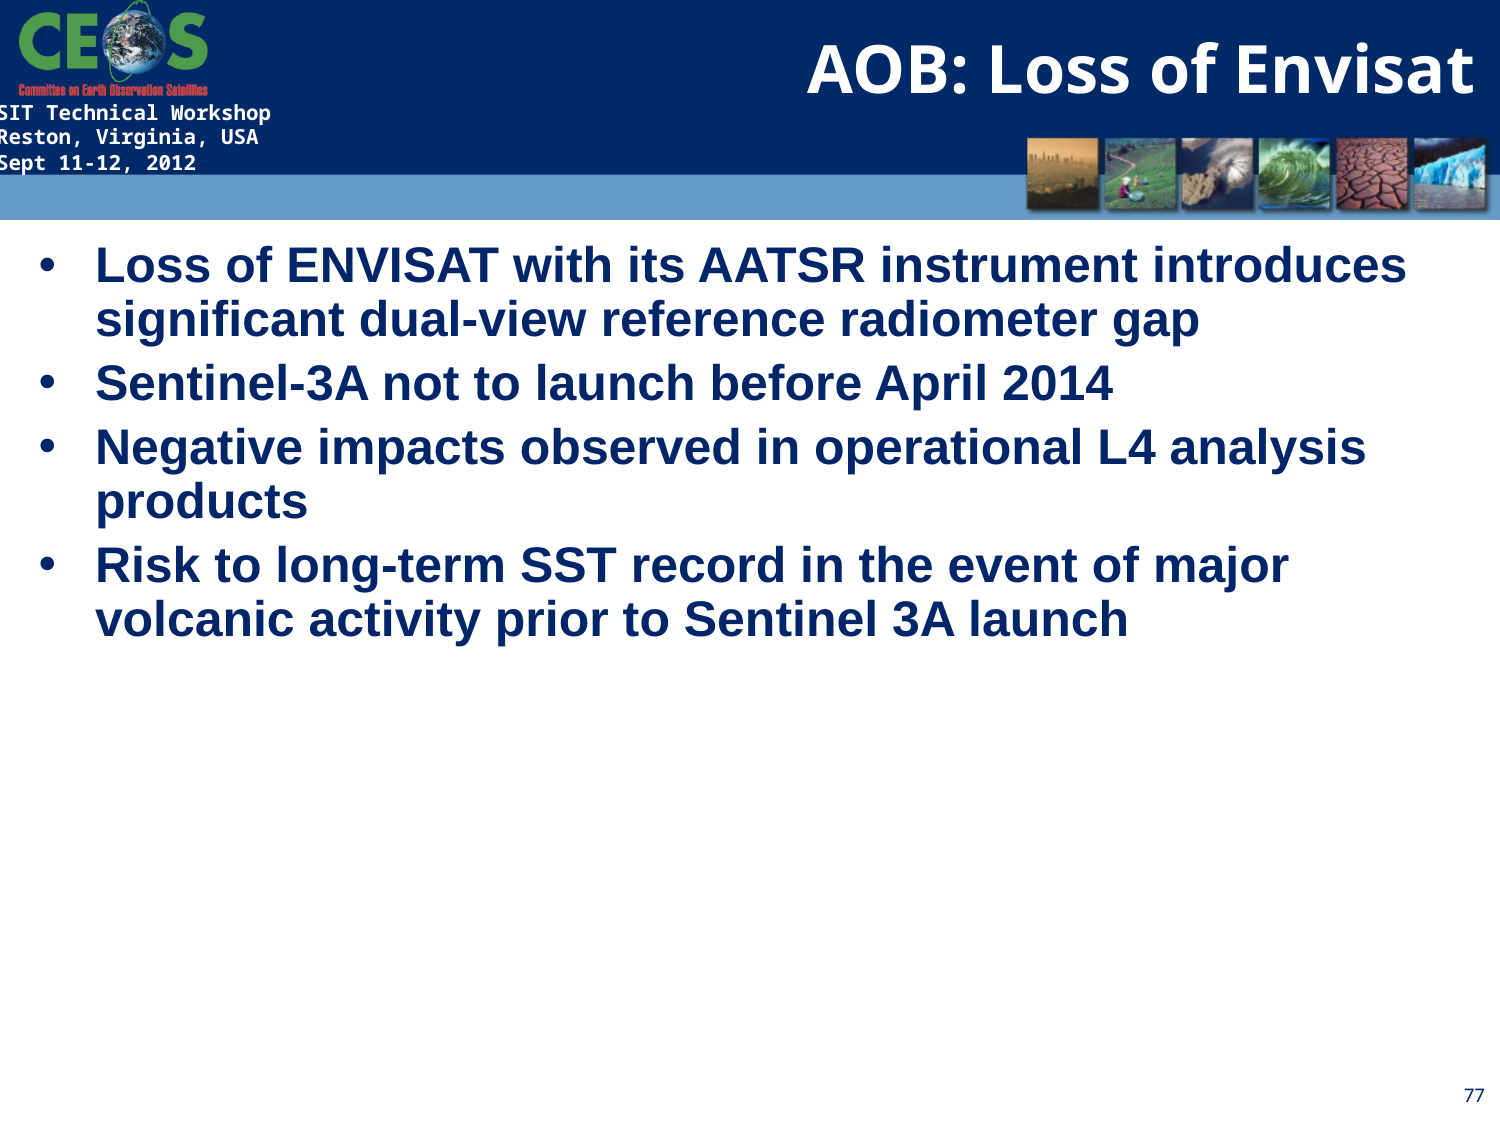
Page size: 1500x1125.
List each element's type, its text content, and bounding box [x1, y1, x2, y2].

slide_number 77 [1187, 1073, 1500, 1125]
title AOB: Loss of Envisat [216, 16, 1491, 117]
text_box Loss of ENVISAT with its AATSR instrument introduces significant dual-view reference radiometer gap Sentinel-3A not to launch before April 2014 Negative impacts observed in operational L4 analysis products Risk to long-term SST record in the event of major volcanic activity prior to Sentinel 3A launch [24, 232, 1473, 1074]
picture [0, 0, 1500, 220]
